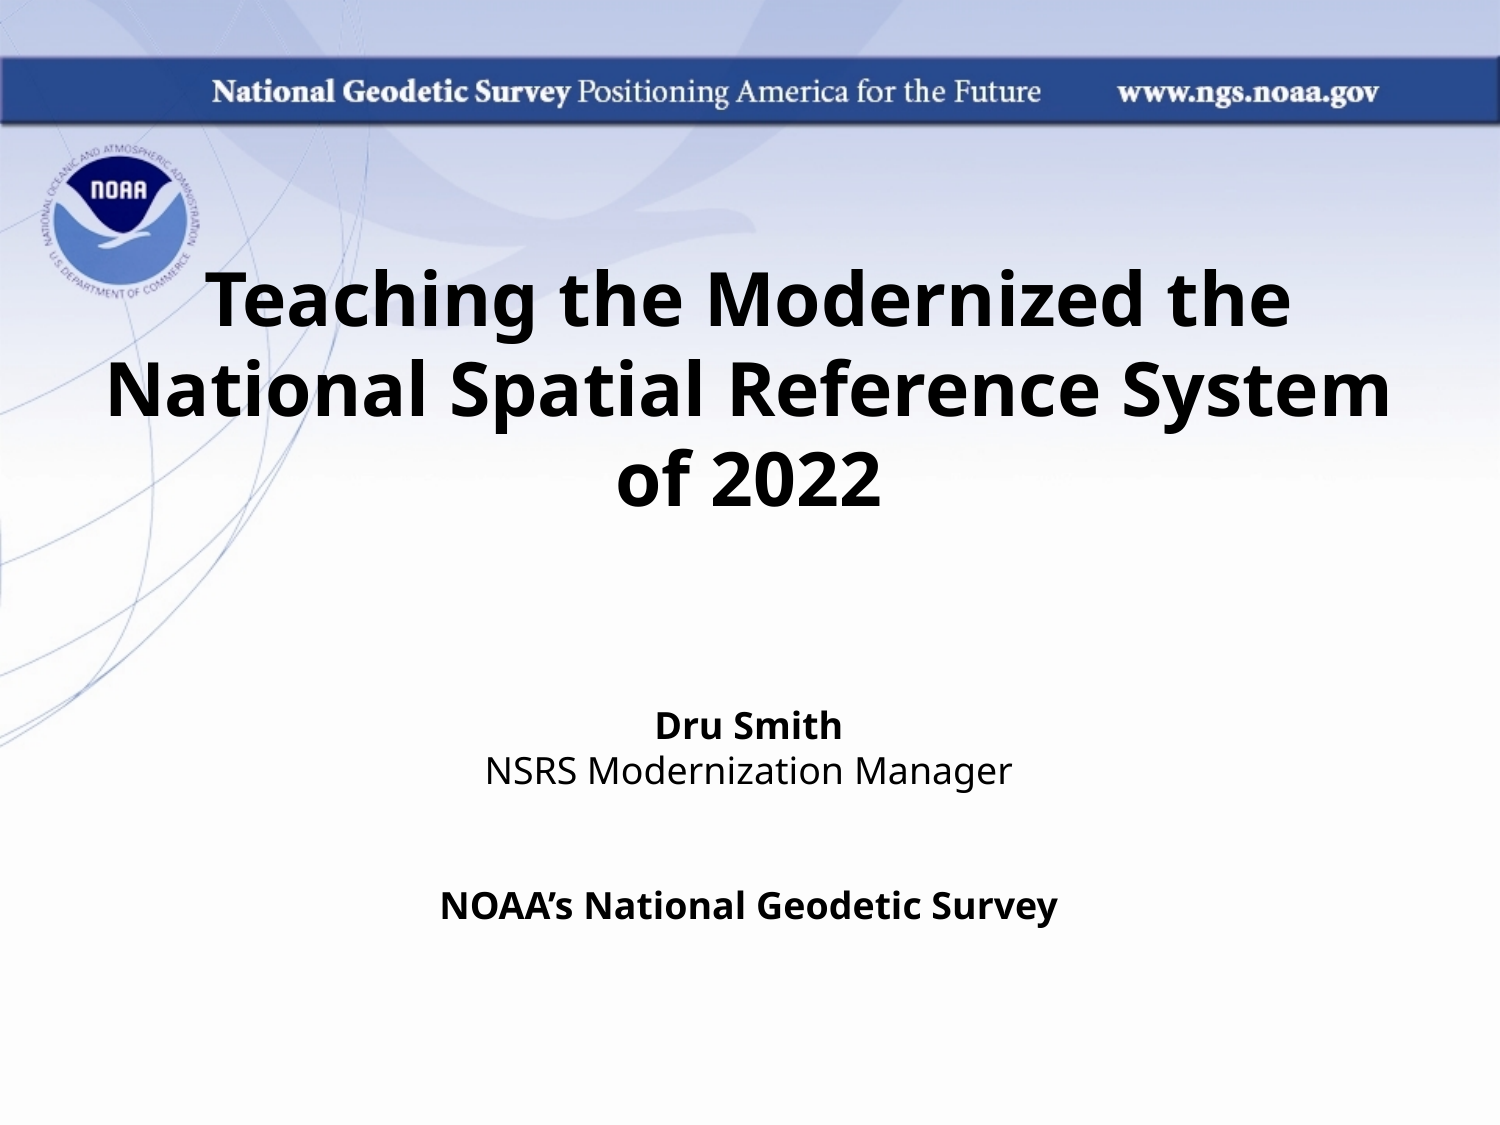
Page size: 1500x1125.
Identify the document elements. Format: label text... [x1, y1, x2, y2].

picture [0, 0, 1500, 1125]
text_box Teaching the Modernized the National Spatial Reference System of 2022 Dru Smith NSRS Modernization Manager NOAA’s National Geodetic Survey [76, 313, 1422, 910]
